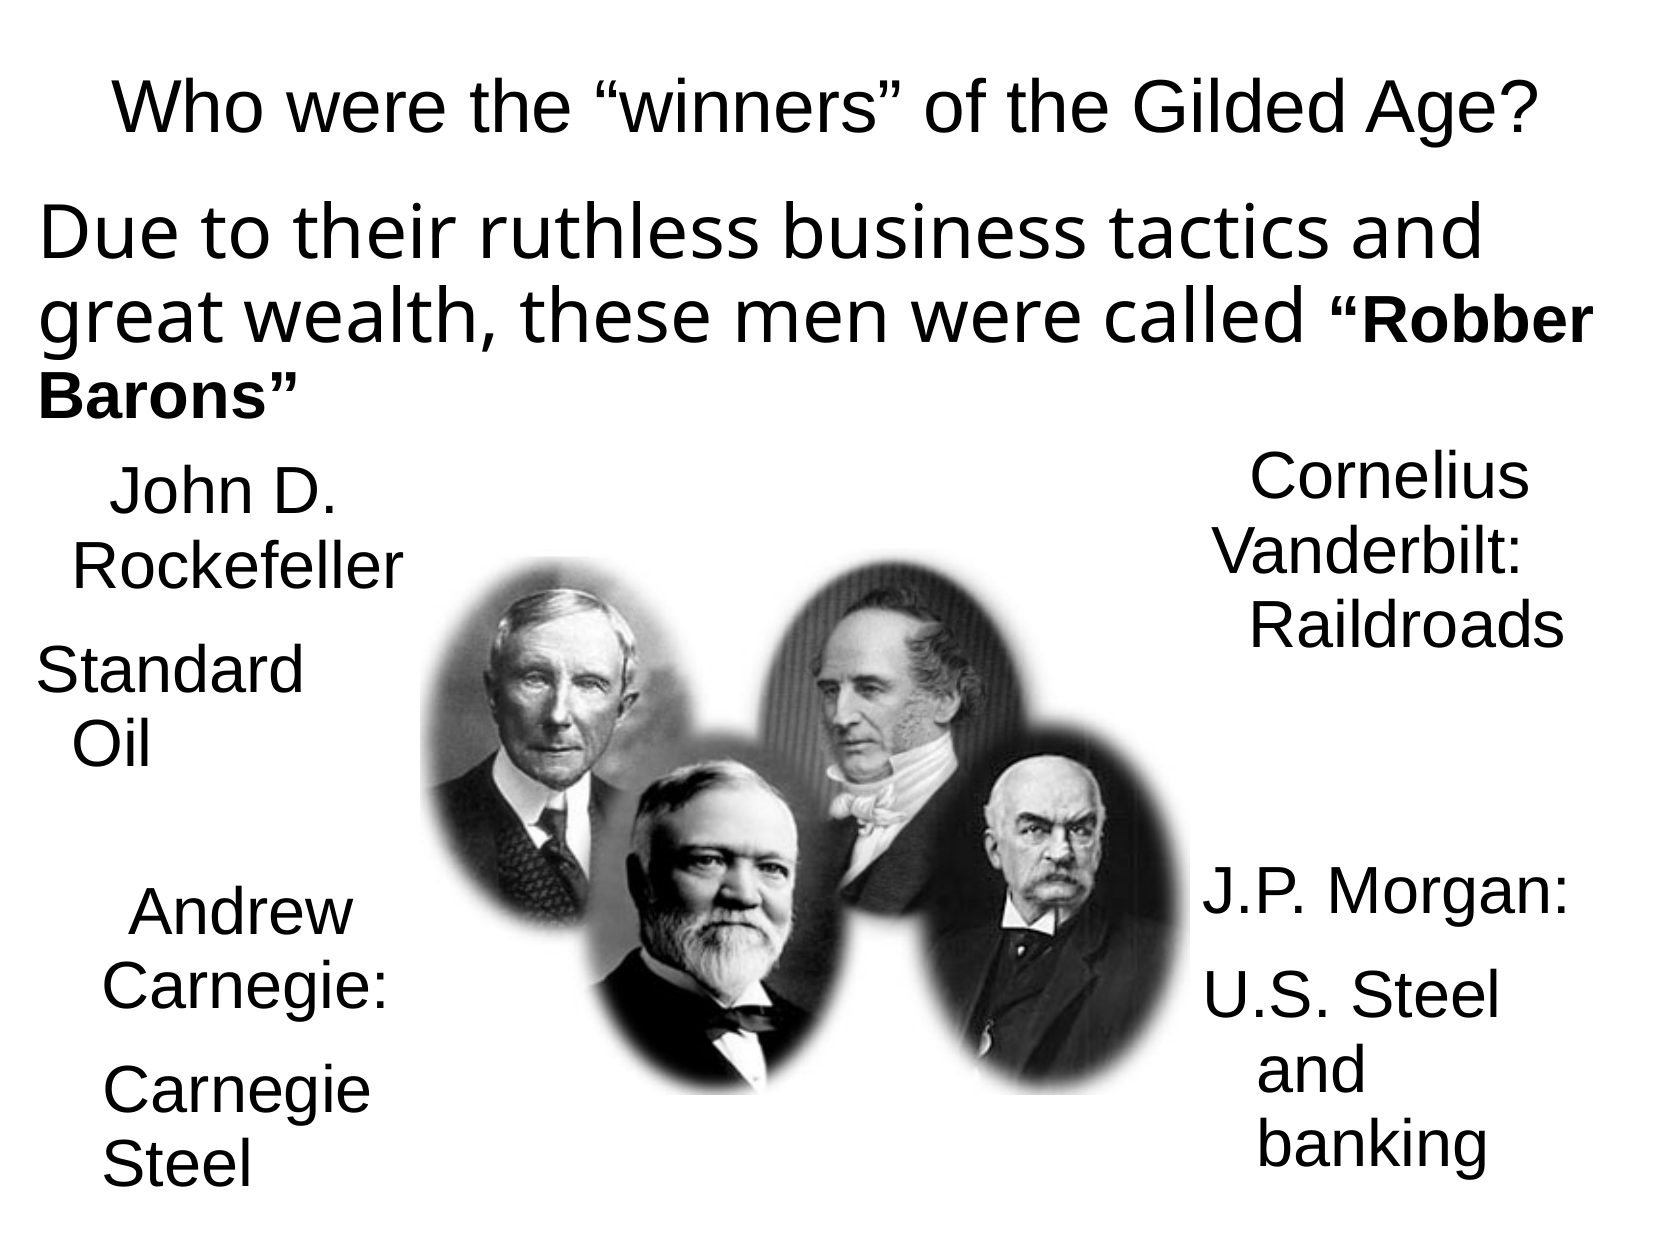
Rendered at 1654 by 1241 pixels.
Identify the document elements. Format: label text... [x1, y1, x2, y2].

text_box John D. Rockefeller Standard Oil [15, 449, 406, 675]
text_box Andrew Carnegie: Carnegie Steel [45, 870, 480, 1216]
text_box J.P. Morgan: U.S. Steel and banking [1200, 849, 1613, 1163]
text_box Cornelius Vanderbilt: Raildroads [1154, 434, 1575, 675]
picture [419, 547, 1191, 1096]
text_box Who were the “winners” of the Gilded Age? [82, 49, 1571, 187]
text_box Due to their ruthless business tactics and great wealth, these men were called “Robber Barons” [37, 187, 1613, 338]
